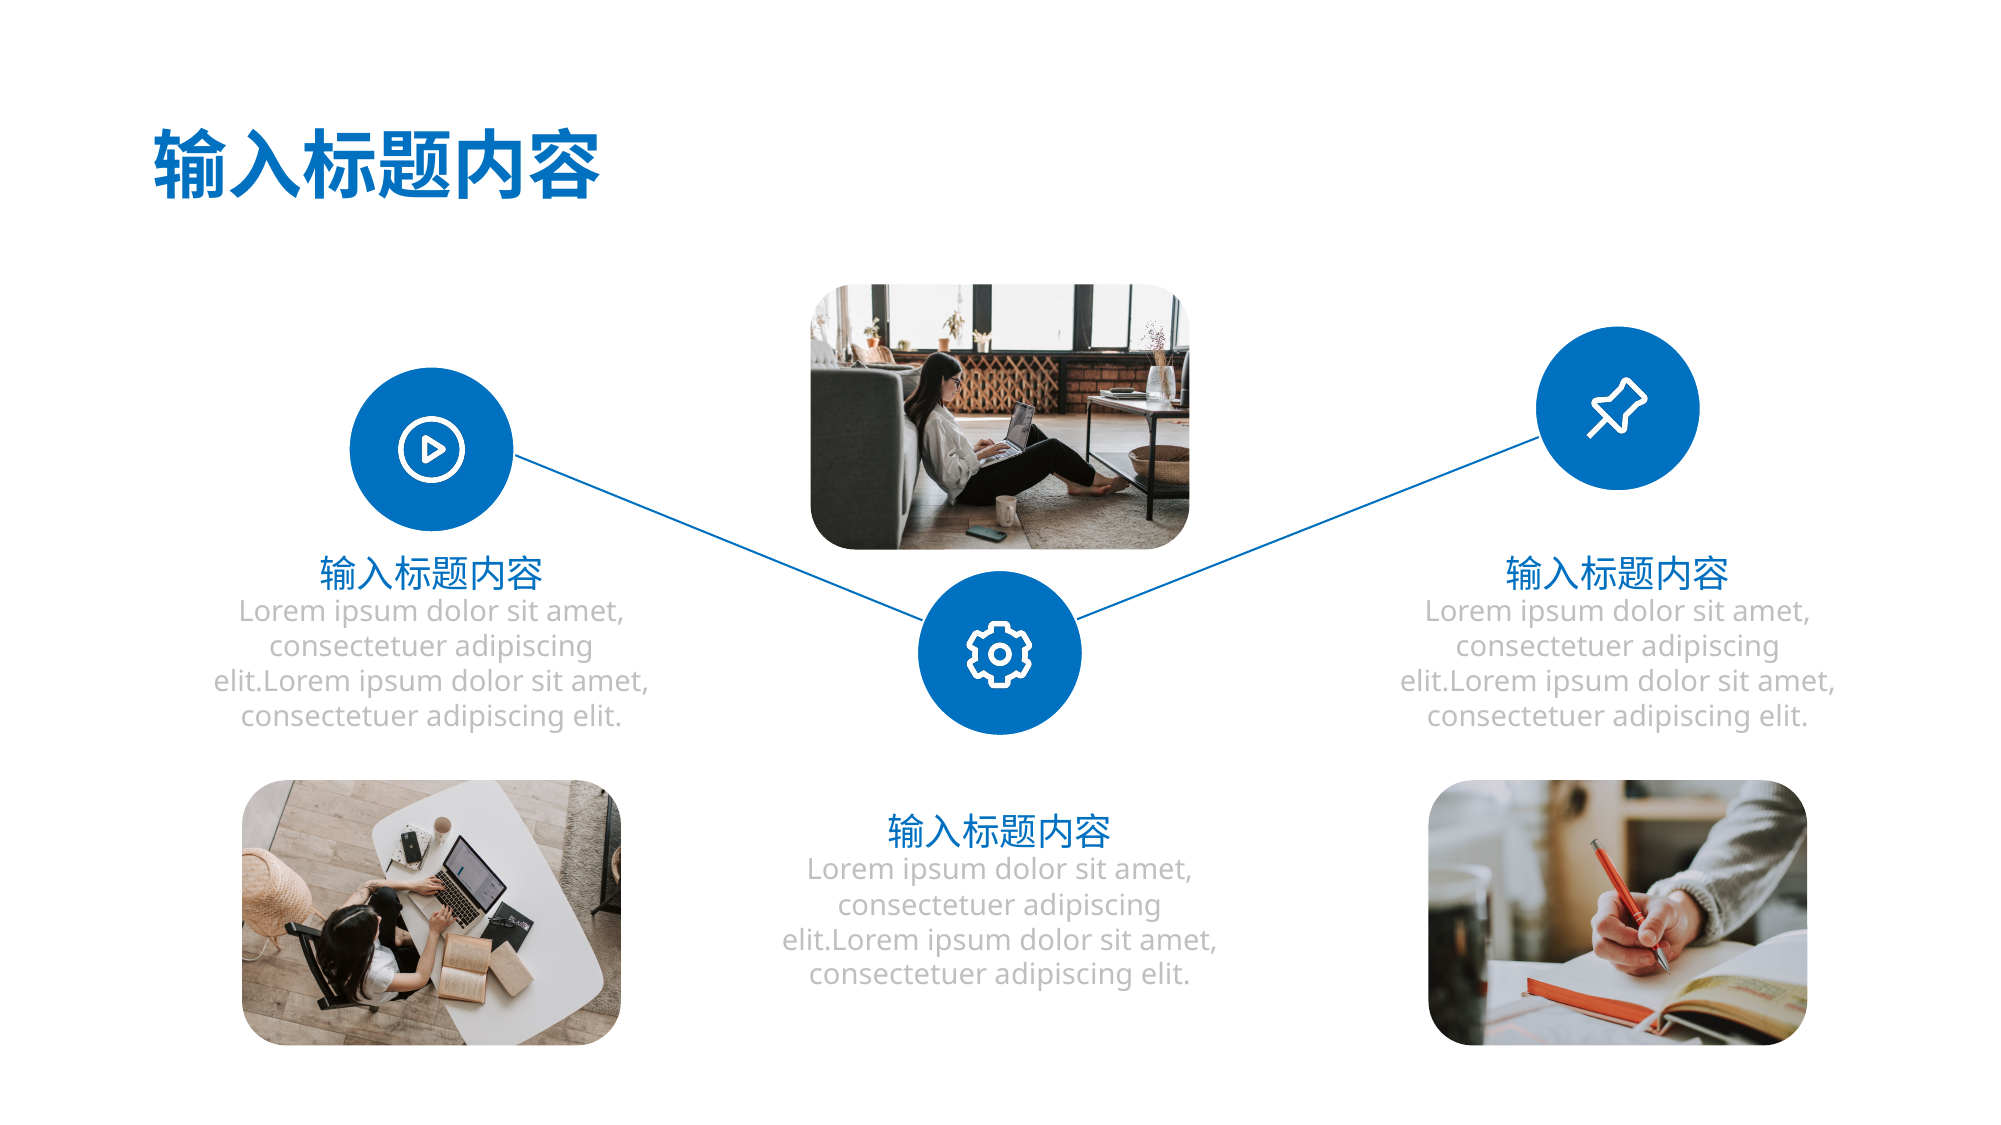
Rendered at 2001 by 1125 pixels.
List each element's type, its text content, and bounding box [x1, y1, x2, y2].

text_box [1427, 779, 1809, 1047]
text_box Lorem ipsum dolor sit amet, consectetuer adipiscing elit.Lorem ipsum dolor sit amet, consectetuer adipiscing elit. [751, 881, 1249, 995]
text_box 输入标题内容 [845, 800, 1155, 861]
title 输入标题内容 [137, 59, 1863, 278]
picture [1570, 361, 1665, 456]
text_box [1533, 324, 1702, 493]
text_box [241, 779, 622, 1047]
text_box [809, 283, 1191, 551]
picture [384, 402, 479, 497]
text_box [507, 402, 1539, 621]
text_box 输入标题内容 [276, 542, 587, 602]
picture [952, 605, 1048, 701]
text_box 输入标题内容 [1463, 542, 1773, 602]
text_box Lorem ipsum dolor sit amet, consectetuer adipiscing elit.Lorem ipsum dolor sit amet, consectetuer adipiscing elit. [1369, 623, 1867, 736]
text_box Lorem ipsum dolor sit amet, consectetuer adipiscing elit.Lorem ipsum dolor sit amet, consectetuer adipiscing elit. [182, 623, 681, 736]
text_box [347, 365, 516, 534]
text_box [915, 569, 1084, 737]
